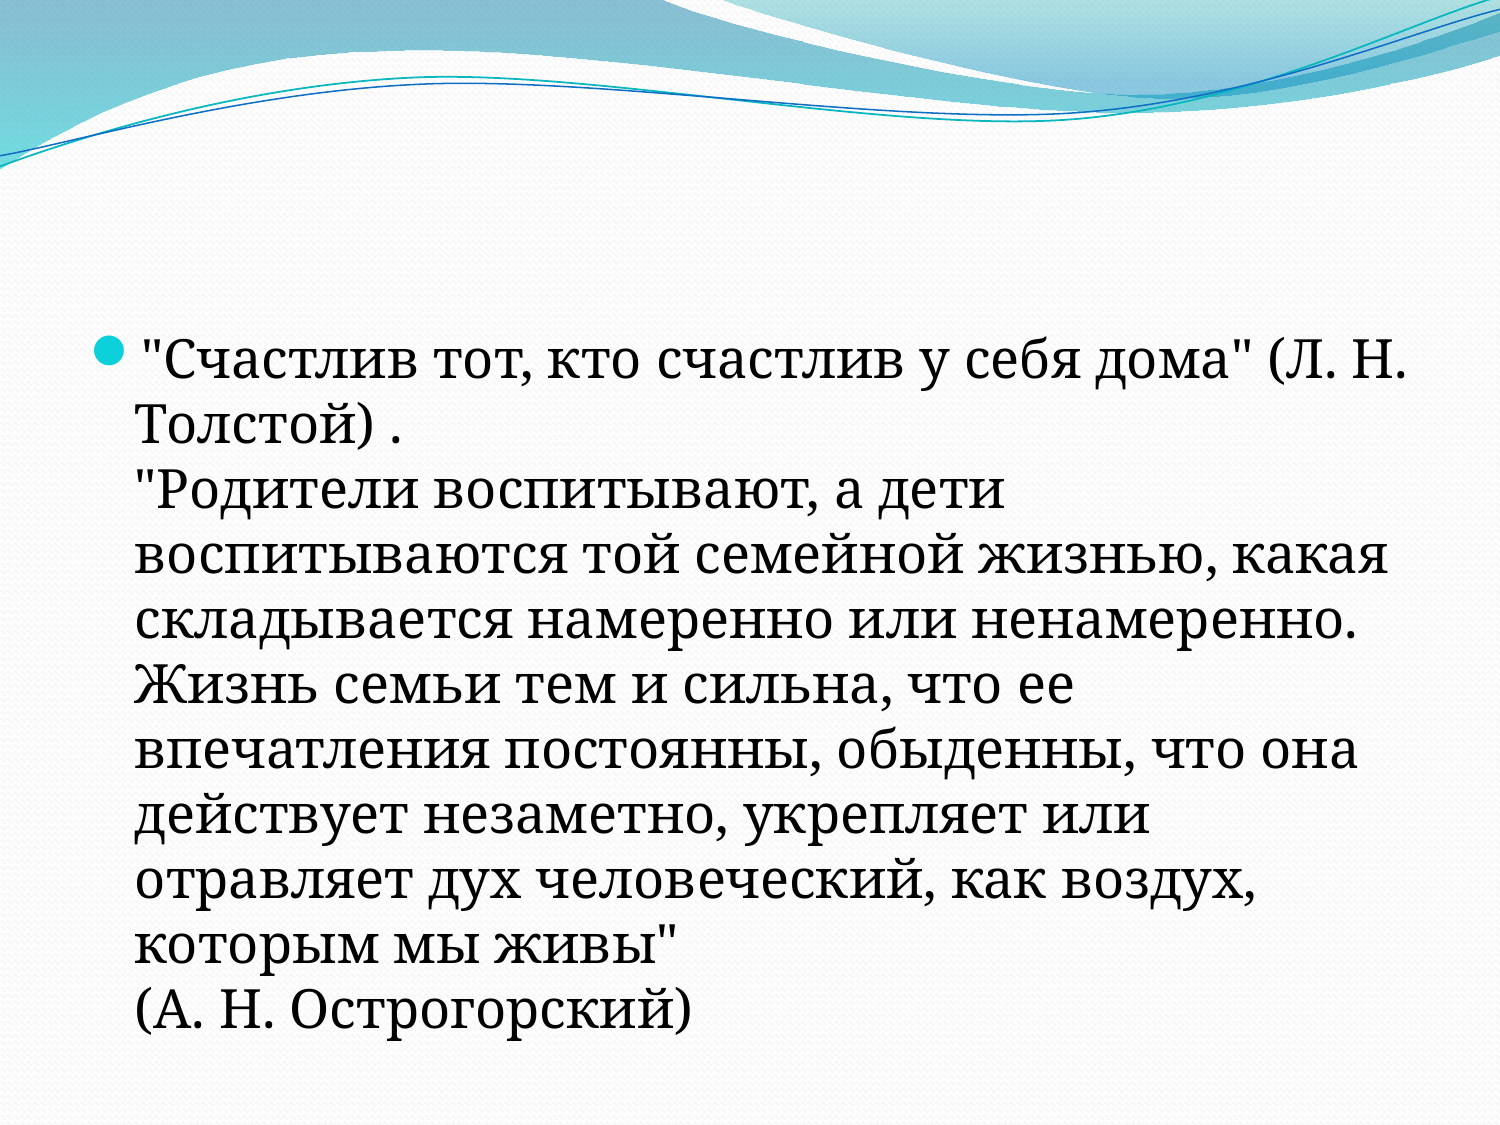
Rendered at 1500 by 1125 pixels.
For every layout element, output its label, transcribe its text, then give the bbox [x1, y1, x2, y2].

list "Счастлив тот, кто счастлив у себя дома" (Л. Н. Толстой) . "Родители воспитывают, а дети воспитываются той семейной жизнью, какая складывается намеренно или ненамеренно. Жизнь семьи тем и сильна, что ее впечатления постоянны, обыденны, что она действует незаметно, укрепляет или отравляет дух человеческий, как воздух, которым мы живы" (А. Н. Острогорский) [75, 317, 1425, 1038]
